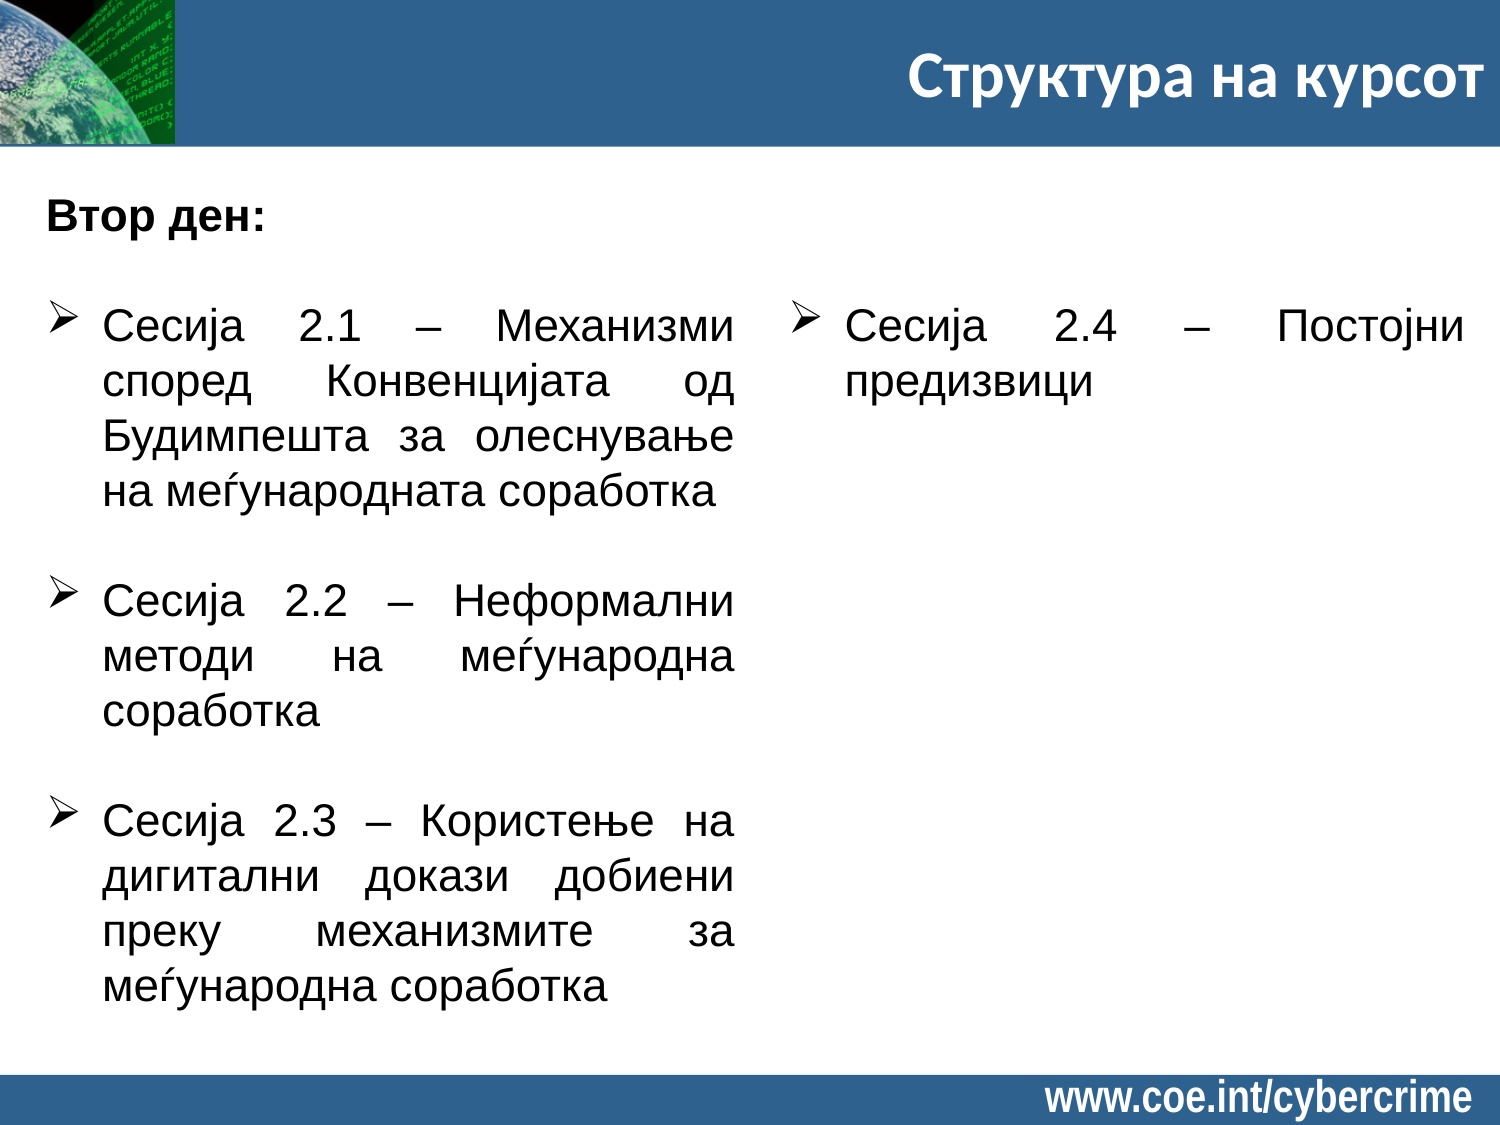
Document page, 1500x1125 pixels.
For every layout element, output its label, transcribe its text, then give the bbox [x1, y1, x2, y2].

text_box Сесија 2.4 – Постојни предизвици [773, 178, 1480, 413]
text_box Втор ден: Сесија 2.1 – Механизми според Конвенцијата од Будимпешта за олеснување на меѓународната соработка Сесија 2.2 – Неформални методи на меѓународна соработка Сесија 2.3 – Користење на дигитални докази добиени преку механизмите за меѓународна соработка [31, 178, 750, 1018]
text_box www.coe.int/cybercrime [1030, 1059, 1500, 1125]
picture [0, 0, 175, 144]
text_box Структура на курсот [177, 0, 1500, 149]
text_box [0, 1073, 1030, 1125]
